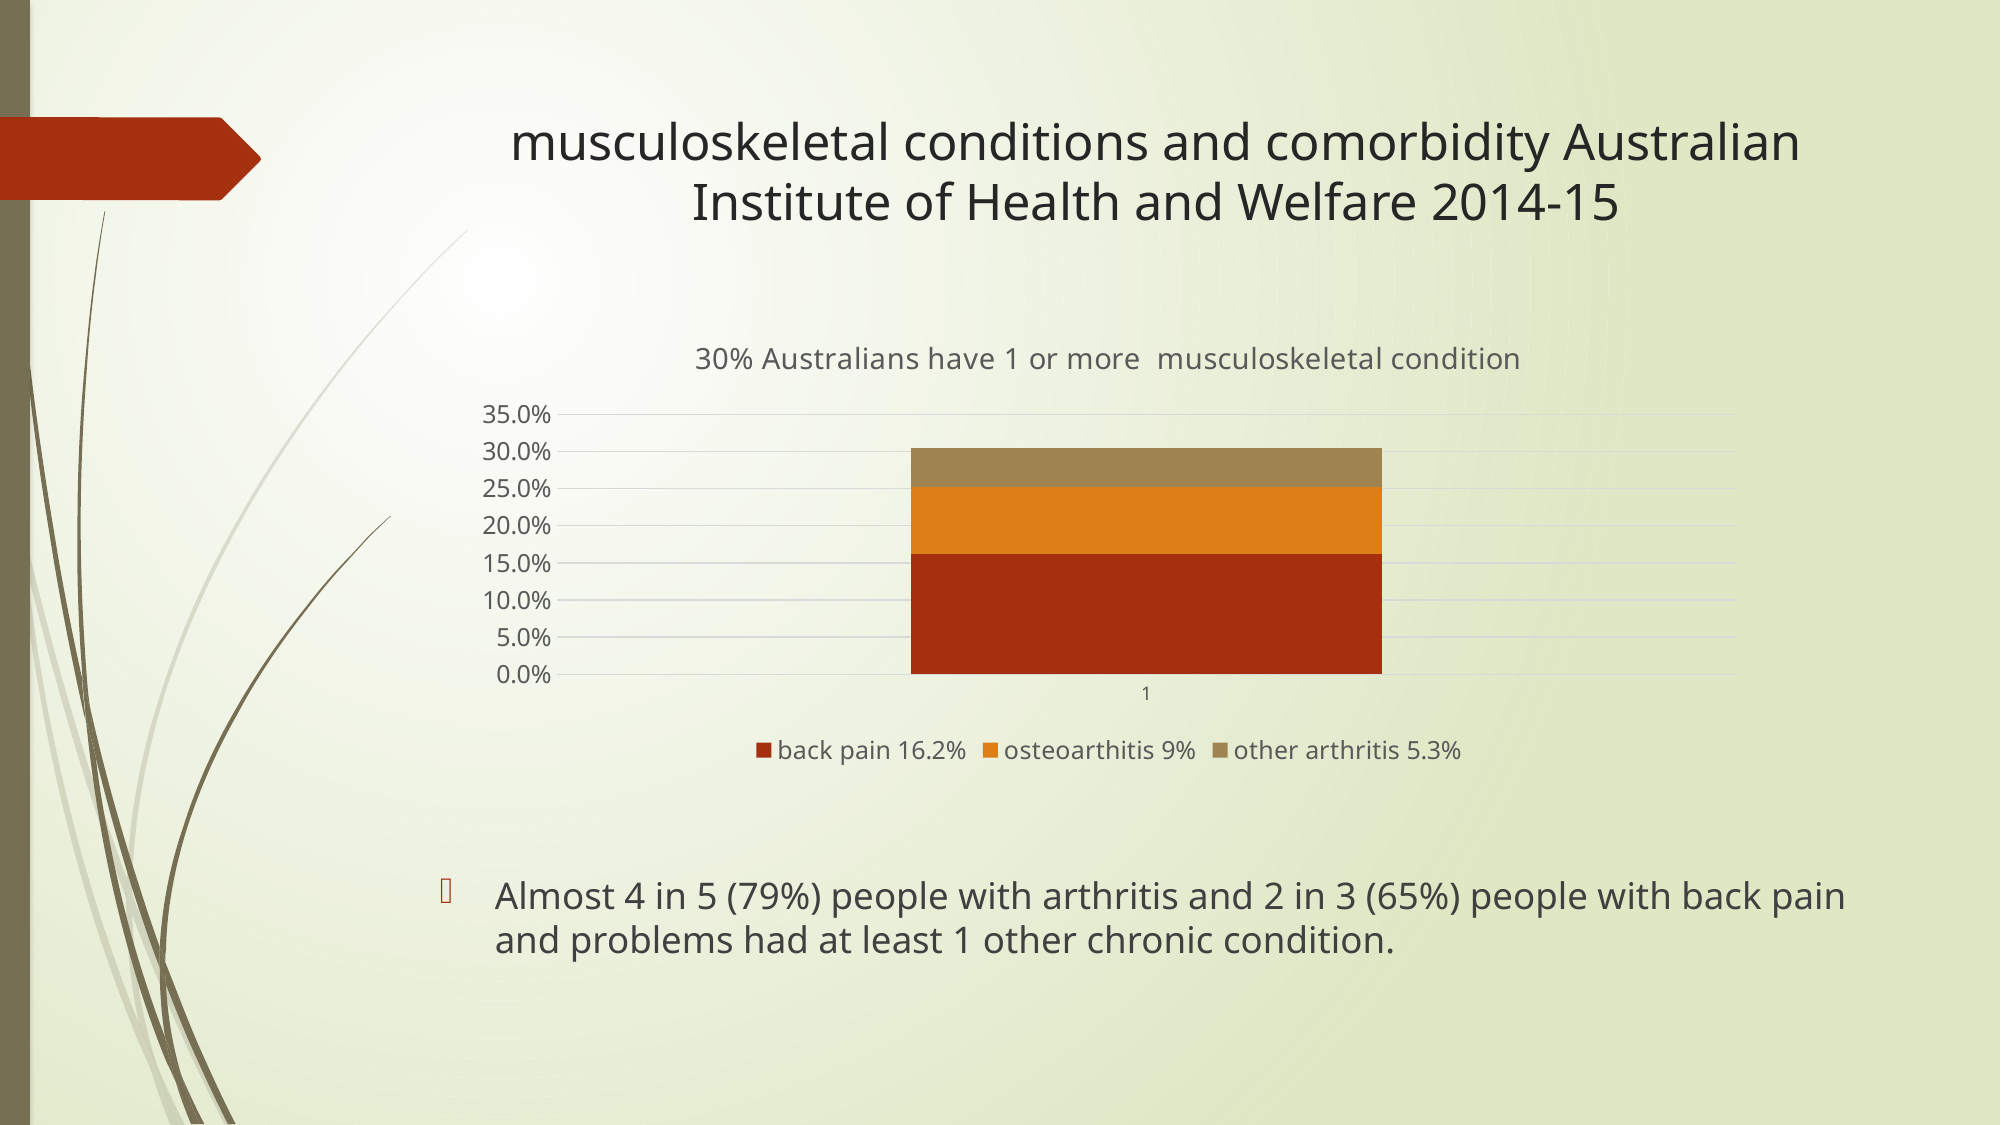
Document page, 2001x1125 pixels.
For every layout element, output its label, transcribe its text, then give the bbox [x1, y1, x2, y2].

title musculoskeletal conditions and comorbidity Australian Institute of Health and Welfare 2014-15 [425, 102, 1888, 313]
list Almost 4 in 5 (79%) people with arthritis and 2 in 3 (65%) people with back pain and problems had at least 1 other chronic condition. [424, 350, 1888, 970]
chart [456, 312, 1763, 774]
